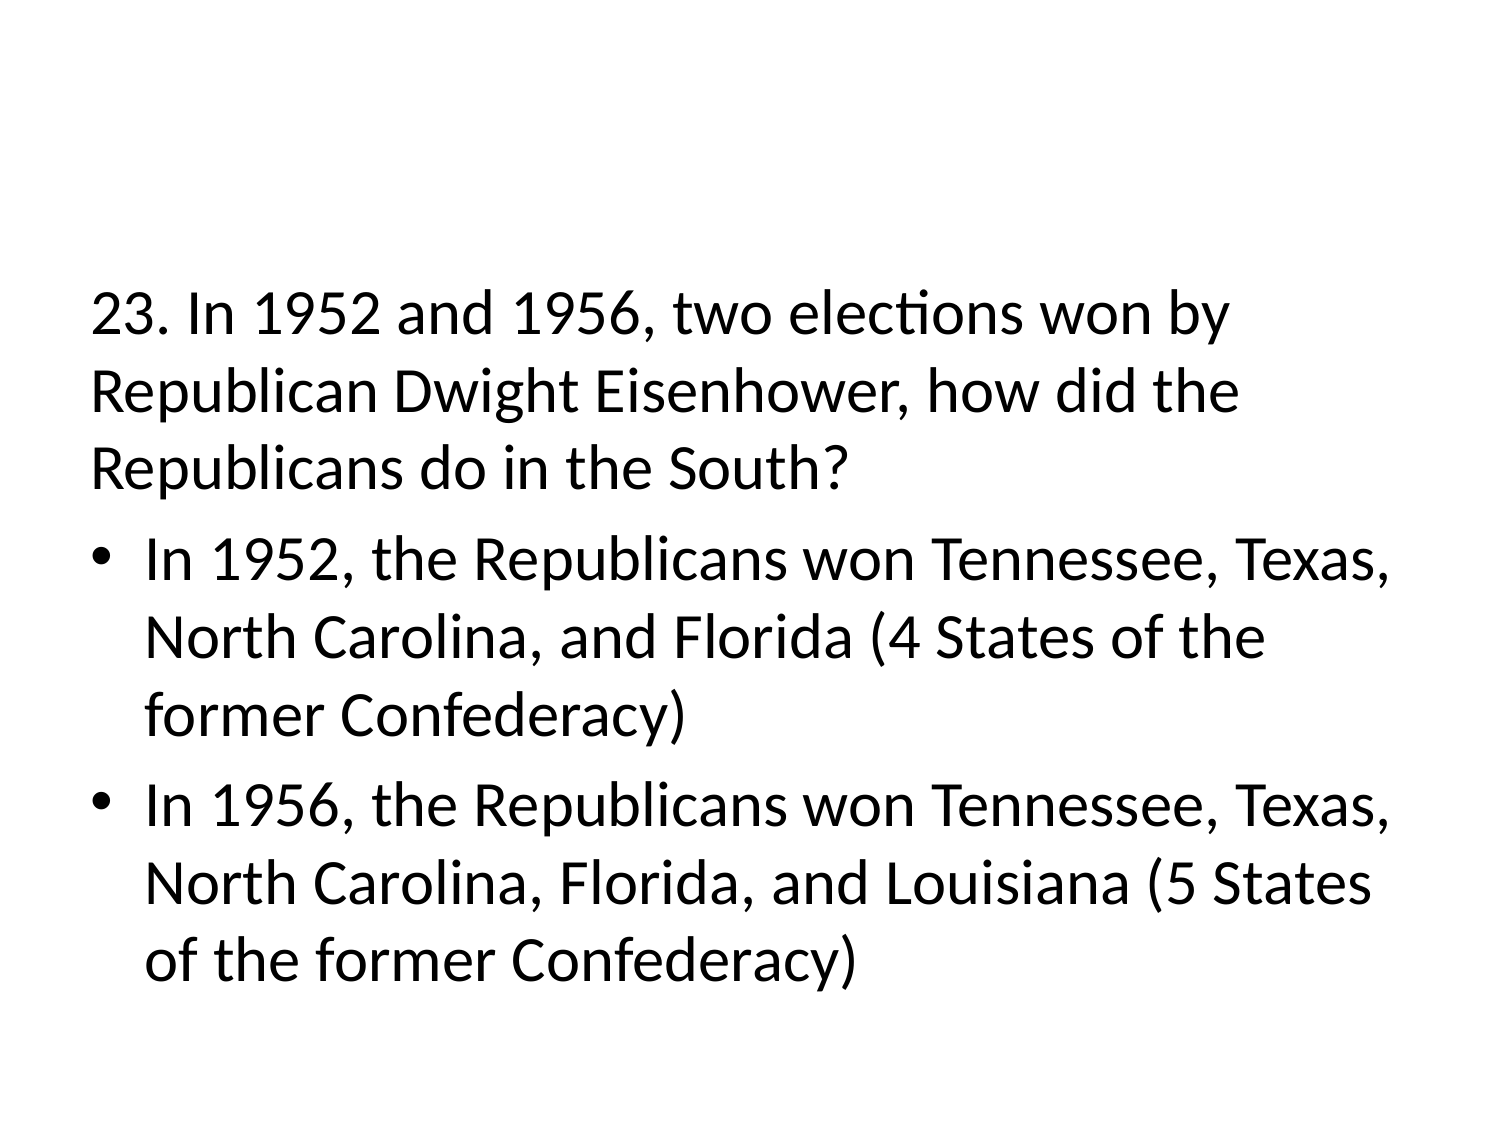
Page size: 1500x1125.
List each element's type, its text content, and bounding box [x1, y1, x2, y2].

list 23. In 1952 and 1956, two elections won by Republican Dwight Eisenhower, how did the Republicans do in the South? In 1952, the Republicans won Tennessee, Texas, North Carolina, and Florida (4 States of the former Confederacy) In 1956, the Republicans won Tennessee, Texas, North Carolina, Florida, and Louisiana (5 States of the former Confederacy) [75, 262, 1425, 1005]
